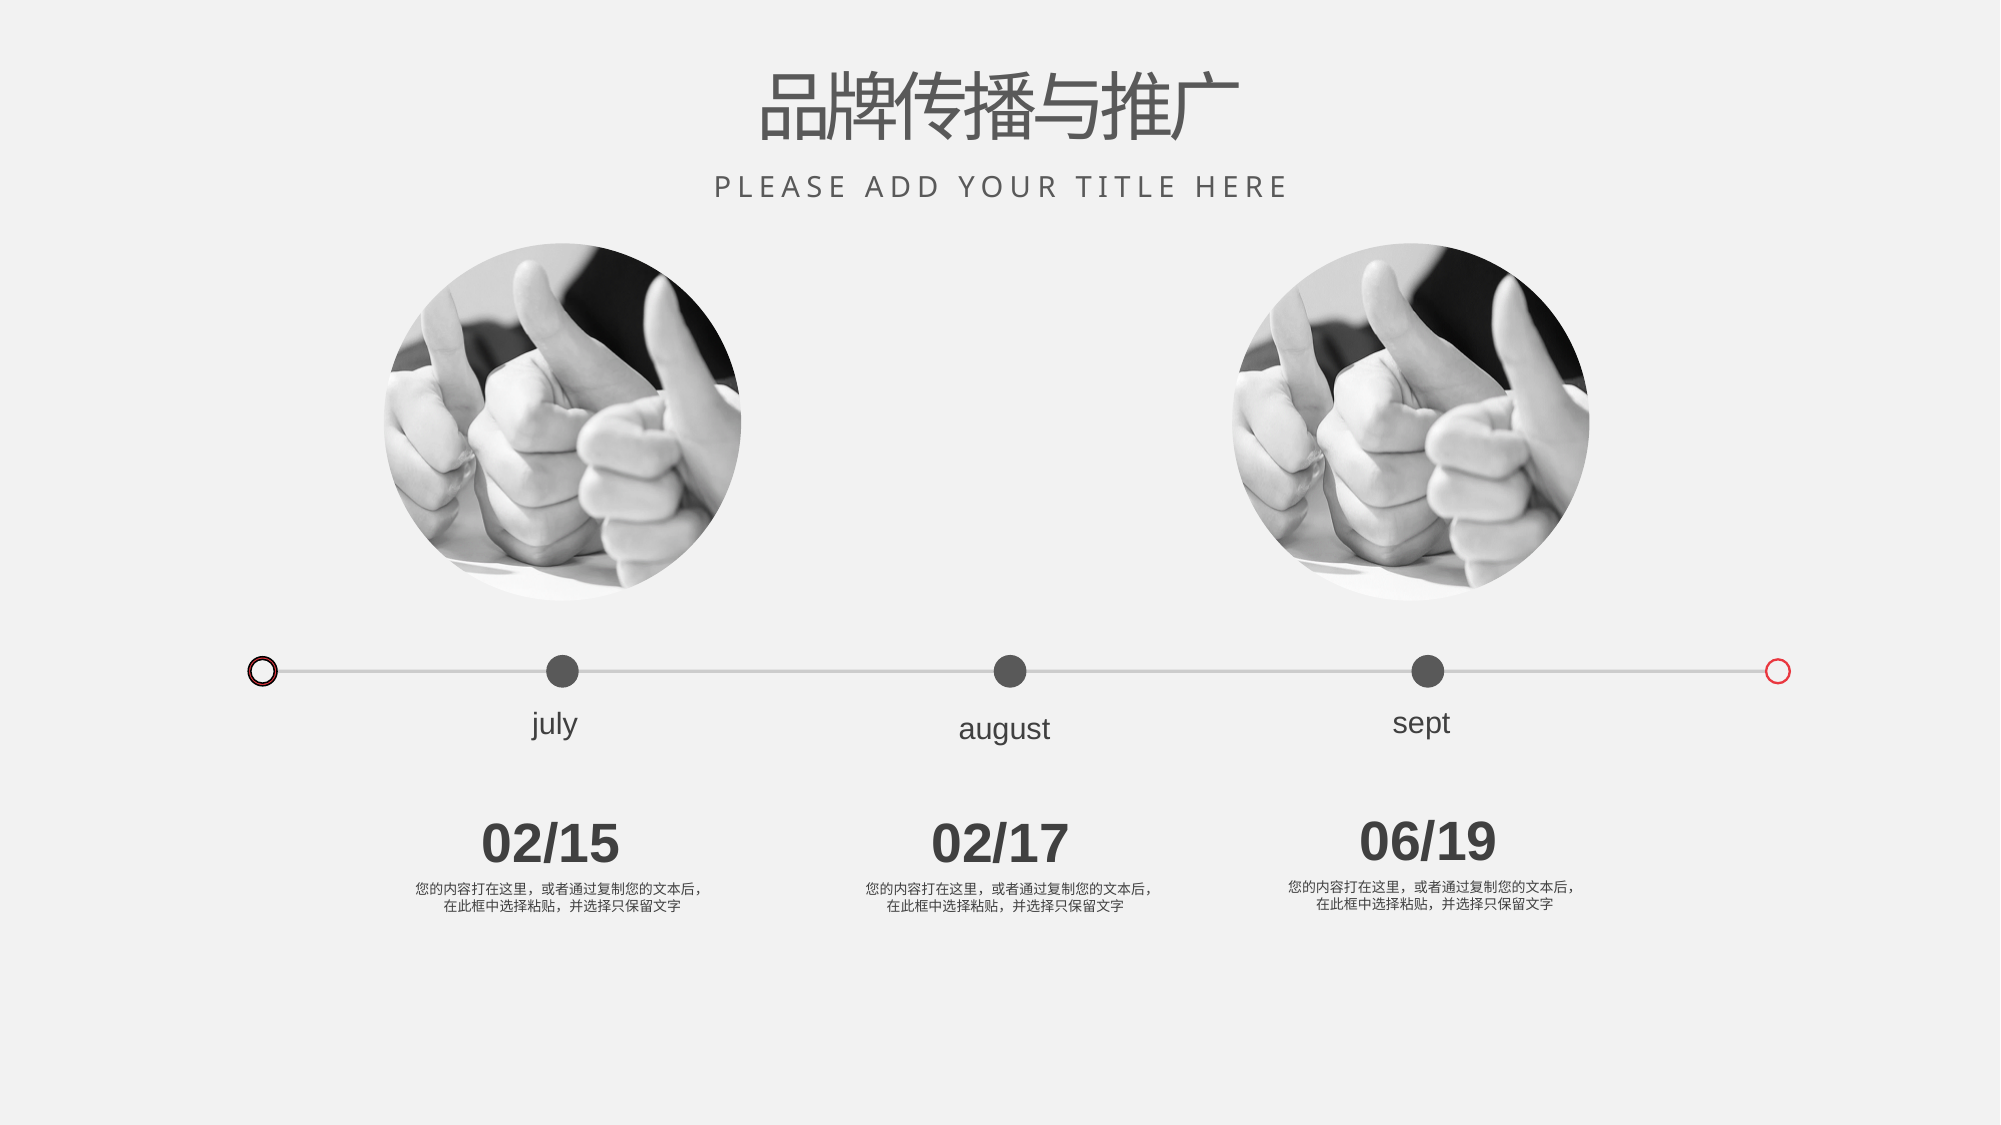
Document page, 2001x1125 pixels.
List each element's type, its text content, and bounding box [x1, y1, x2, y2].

text_box [382, 242, 743, 602]
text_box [848, 799, 1163, 923]
text_box sept [1377, 695, 1511, 748]
text_box august [943, 701, 1077, 754]
text_box july [517, 696, 611, 748]
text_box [573, 52, 1427, 214]
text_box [248, 654, 1792, 688]
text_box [1269, 797, 1601, 921]
text_box [1231, 242, 1591, 602]
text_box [396, 799, 729, 923]
